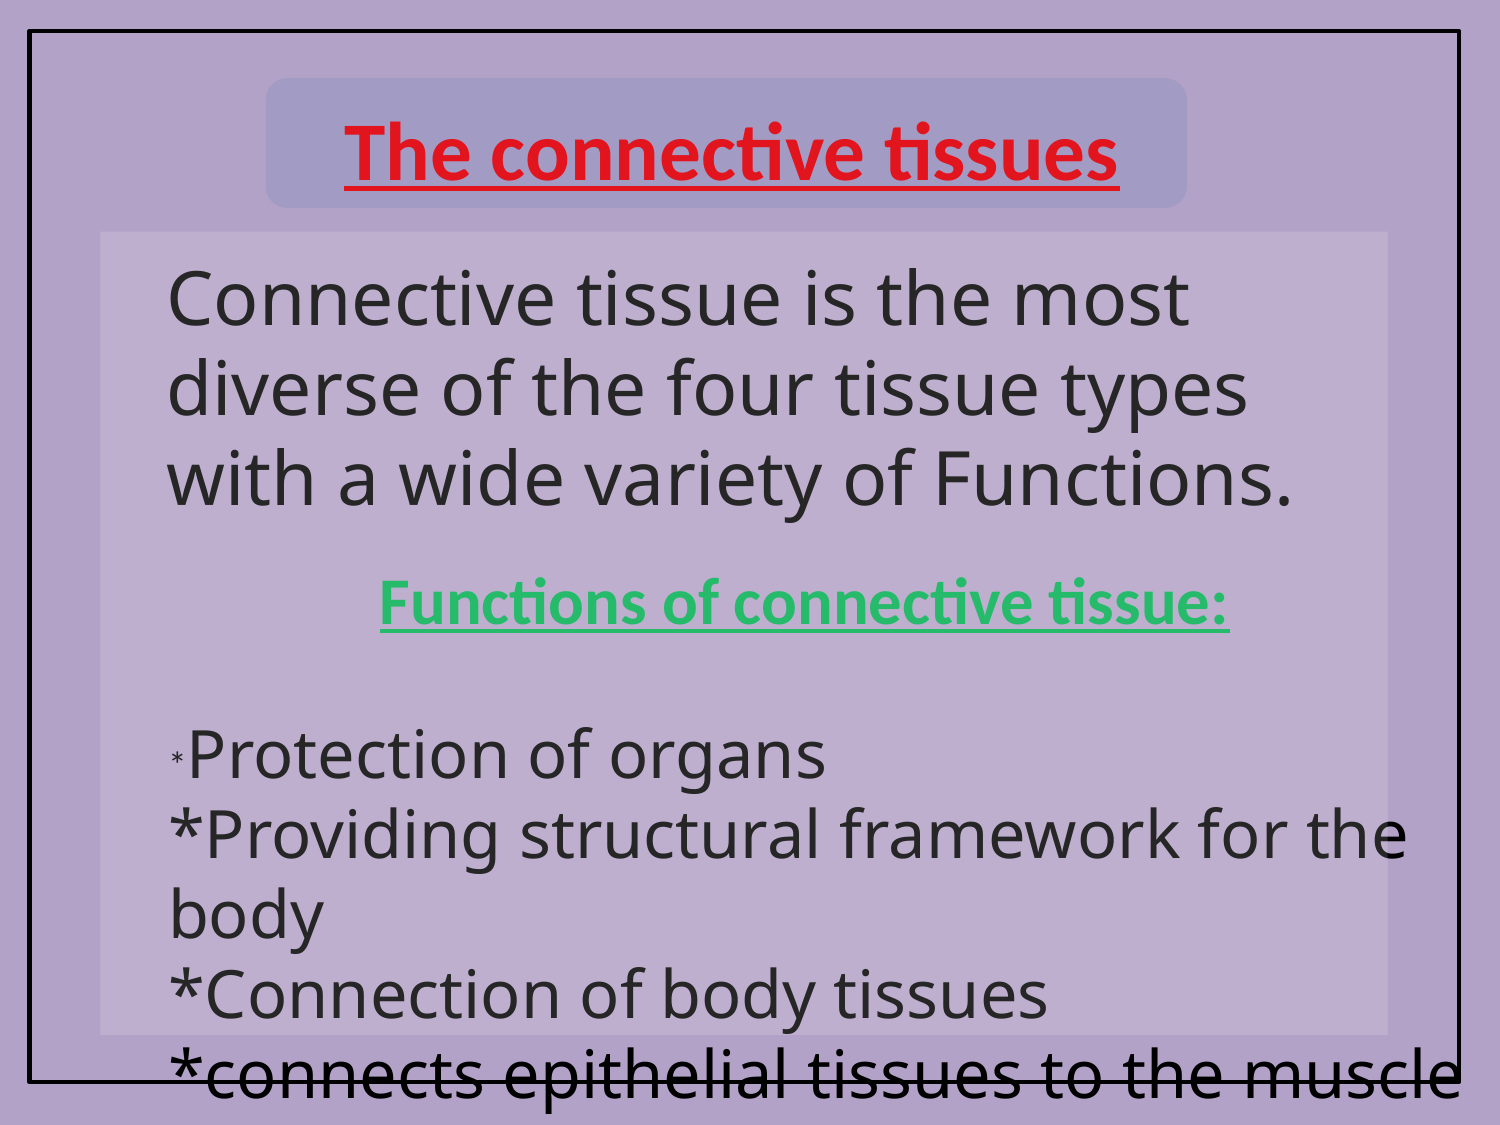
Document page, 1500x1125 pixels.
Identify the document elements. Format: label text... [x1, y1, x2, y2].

text_box [27, 29, 1461, 1084]
text_box *Protection of organs *Providing structural framework for the body *Connection of body tissues *connects epithelial tissues to the muscle tissues [153, 704, 1500, 1125]
